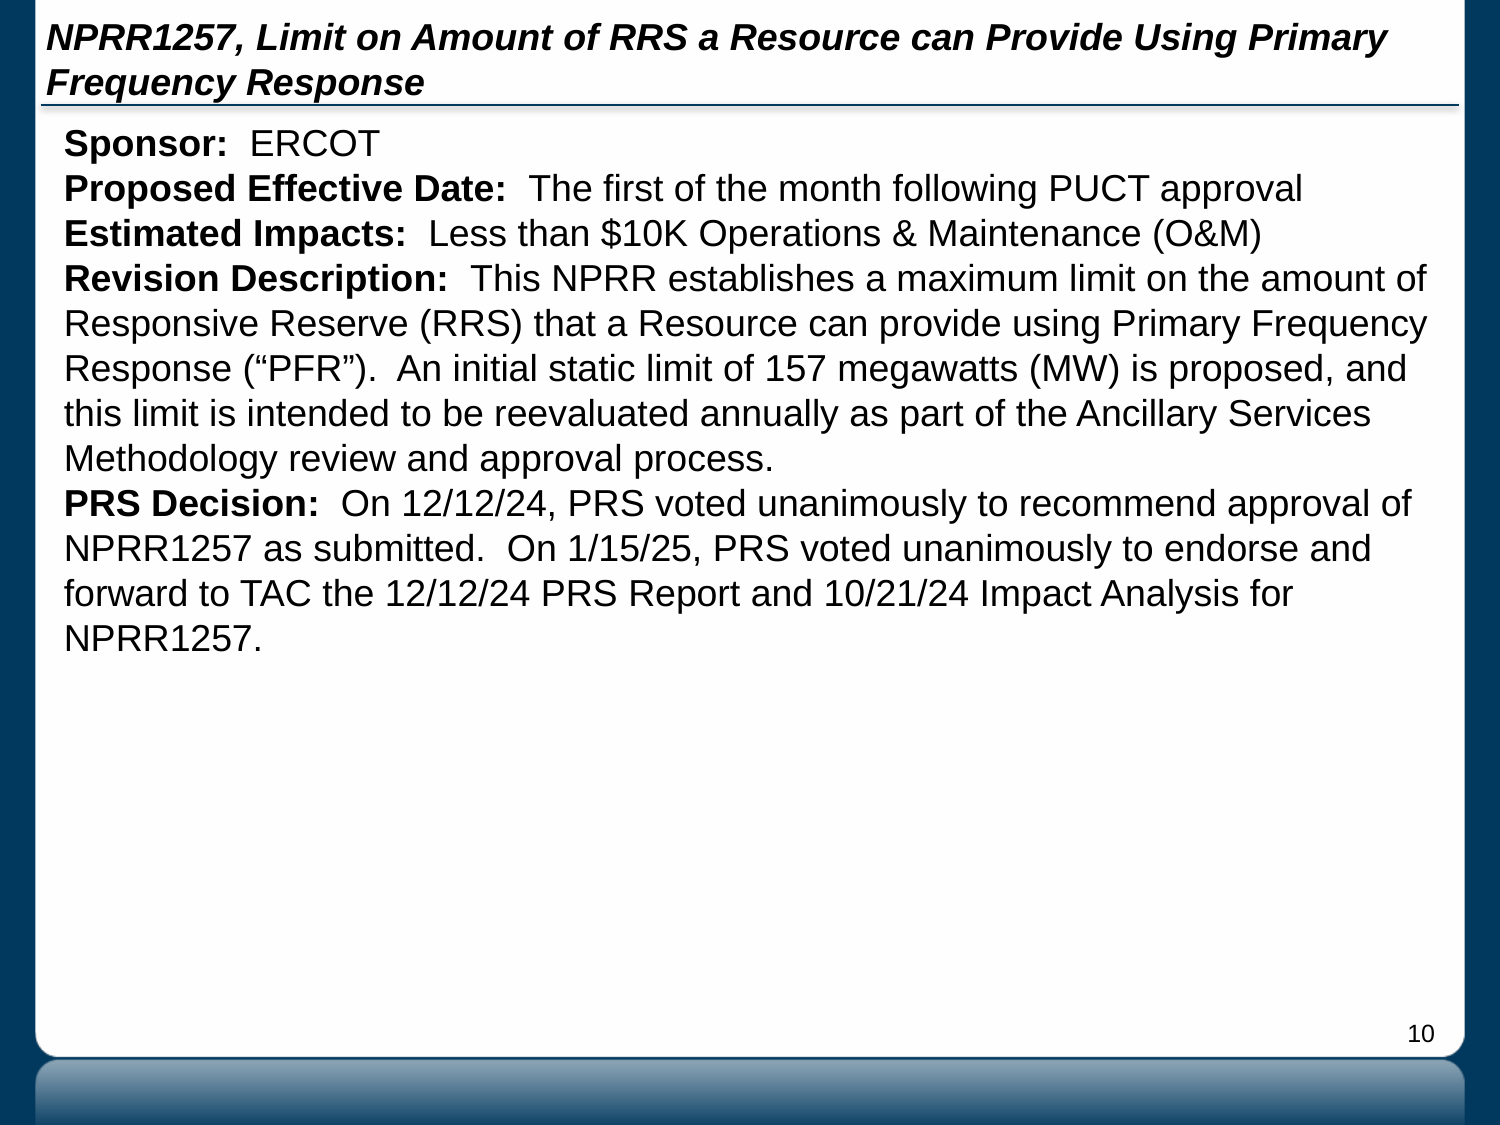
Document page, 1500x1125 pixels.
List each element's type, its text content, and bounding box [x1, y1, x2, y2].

title NPRR1257, Limit on Amount of RRS a Resource can Provide Using Primary Frequency Response [31, 20, 1464, 97]
picture [35, 0, 1465, 1125]
text_box Sponsor: ERCOT Proposed Effective Date: The first of the month following PUCT approval Estimated Impacts: Less than $10K Operations & Maintenance (O&M) Revision Description: This NPRR establishes a maximum limit on the amount of Responsive Reserve (RRS) that a Resource can provide using Primary Frequency Response (“PFR”). An initial static limit of 157 megawatts (MW) is proposed, and this limit is intended to be reevaluated annually as part of the Ancillary Services Methodology review and approval process. PRS Decision: On 12/12/24, PRS voted unanimously to recommend approval of NPRR1257 as submitted. On 1/15/25, PRS voted unanimously to endorse and forward to TAC the 12/12/24 PRS Report and 10/21/24 Impact Analysis for NPRR1257. [11, 111, 1444, 666]
